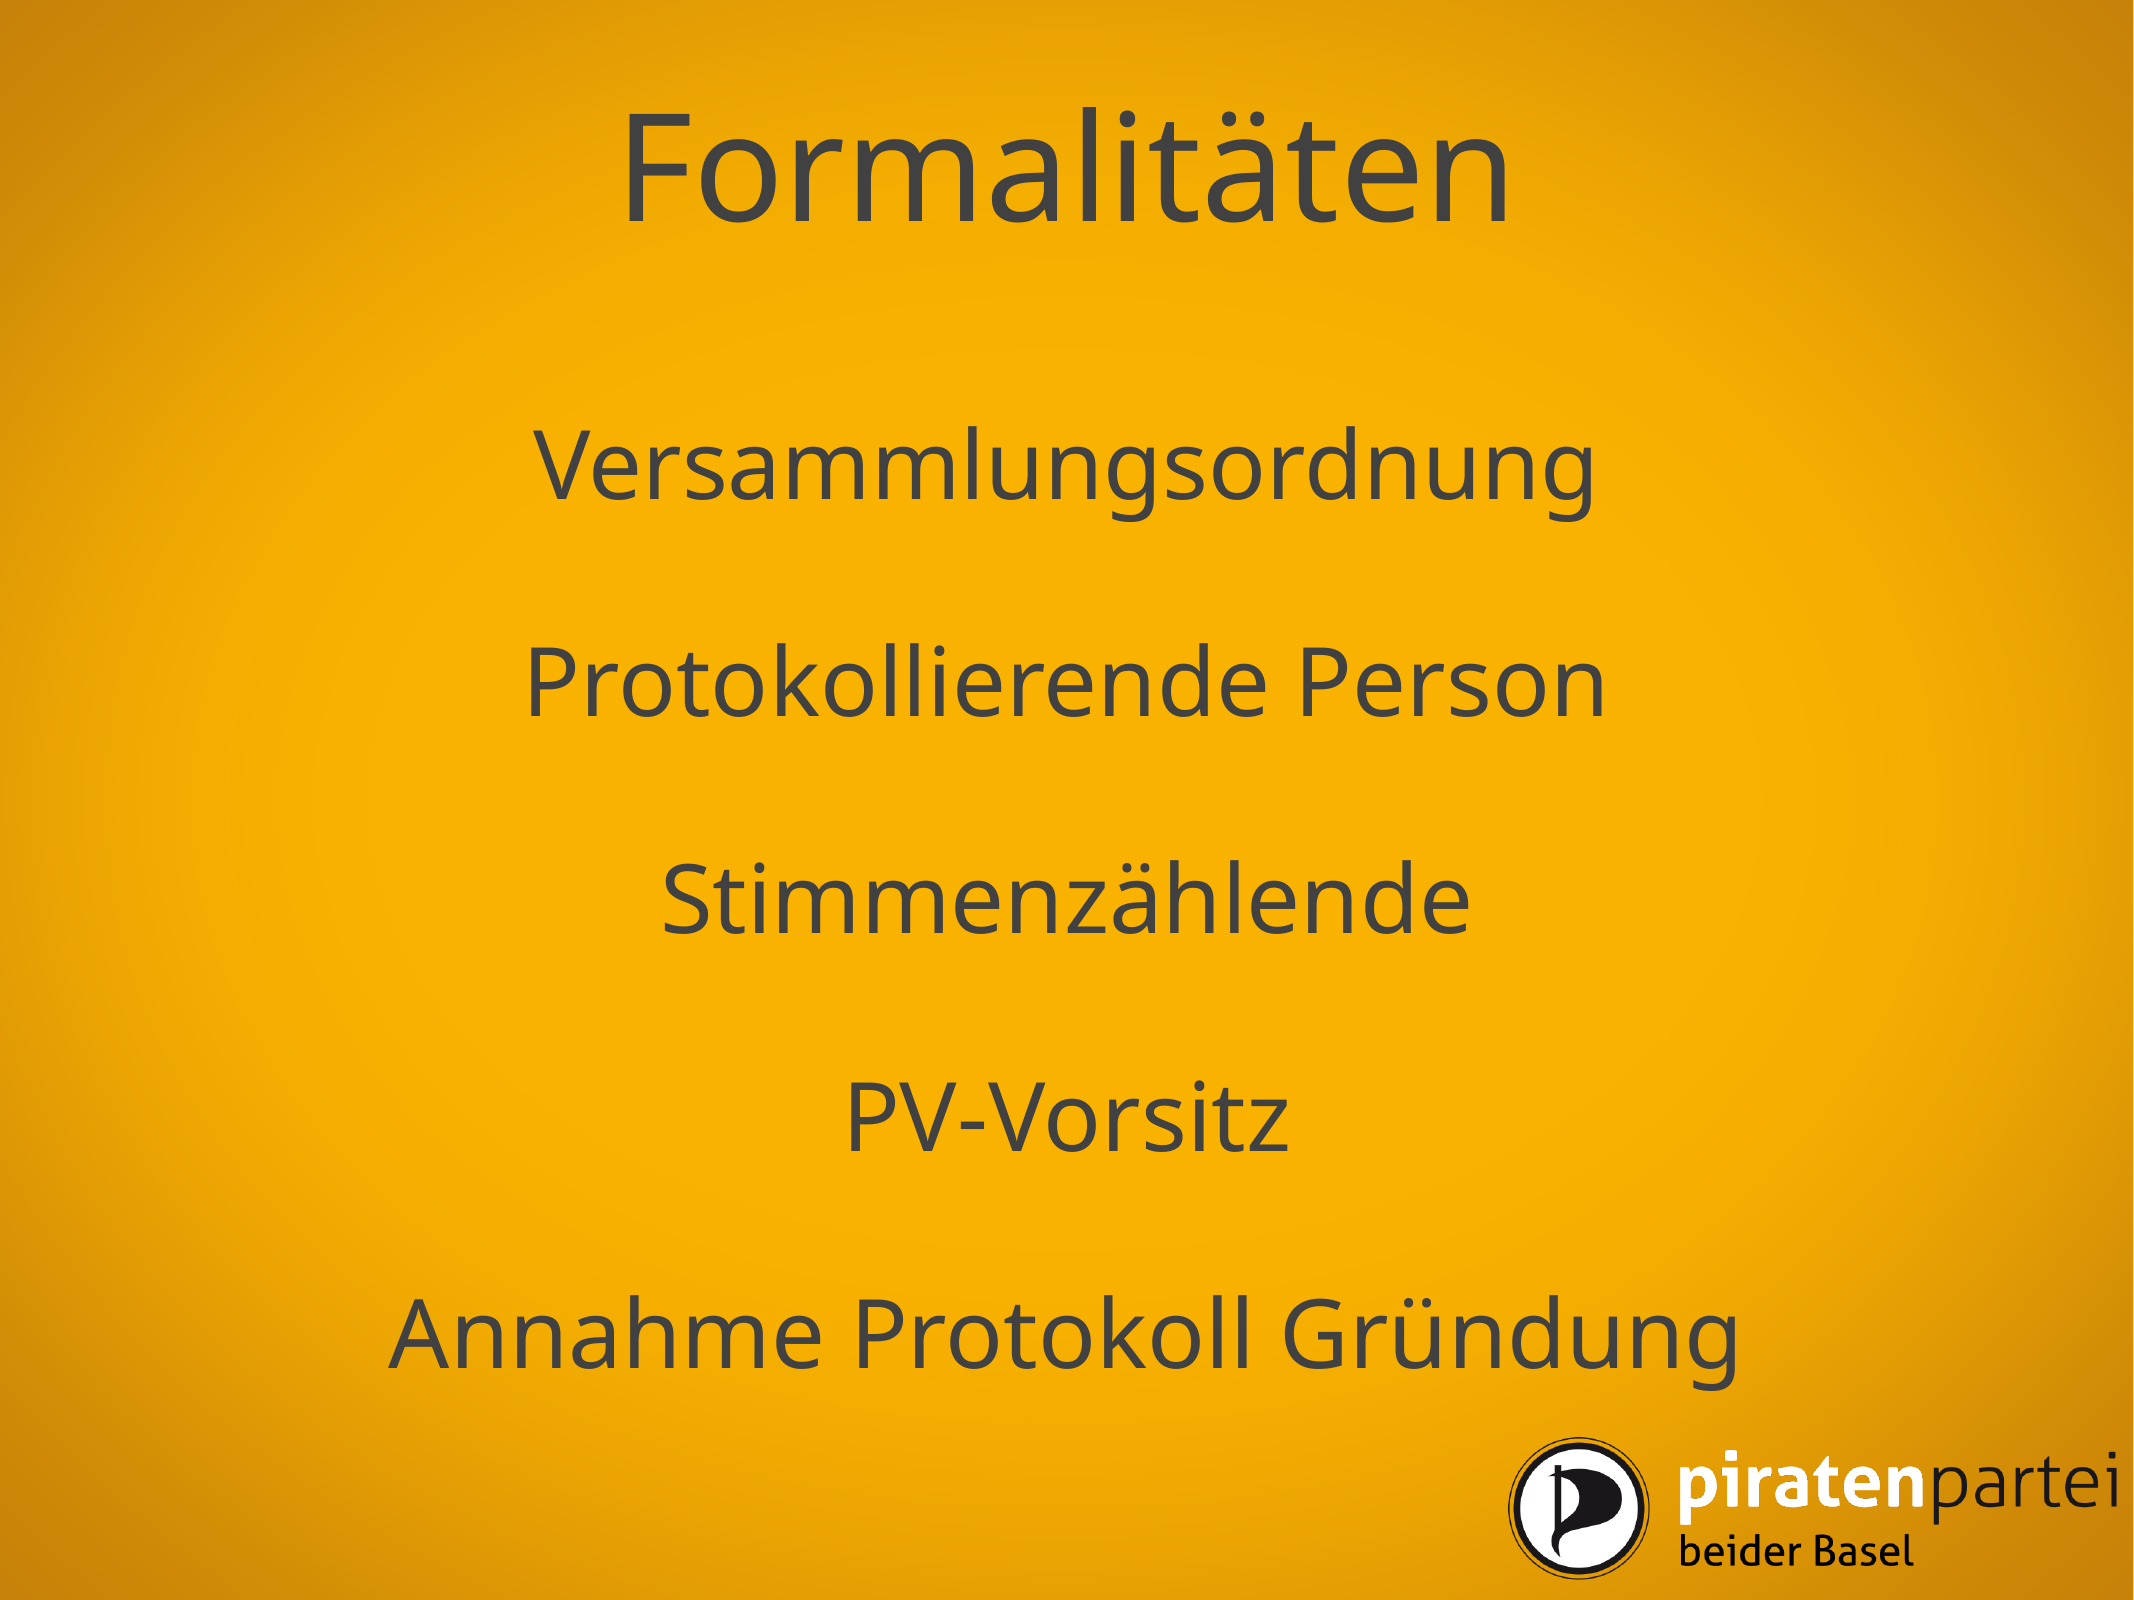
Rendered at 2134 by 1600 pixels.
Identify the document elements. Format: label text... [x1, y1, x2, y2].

title Formalitäten [106, 64, 2027, 331]
picture [0, 0, 2134, 1600]
list Versammlungsordnung Protokollierende Person Stimmenzählende PV-Vorsitz Annahme Protokoll Gründung [106, 373, 2027, 1430]
